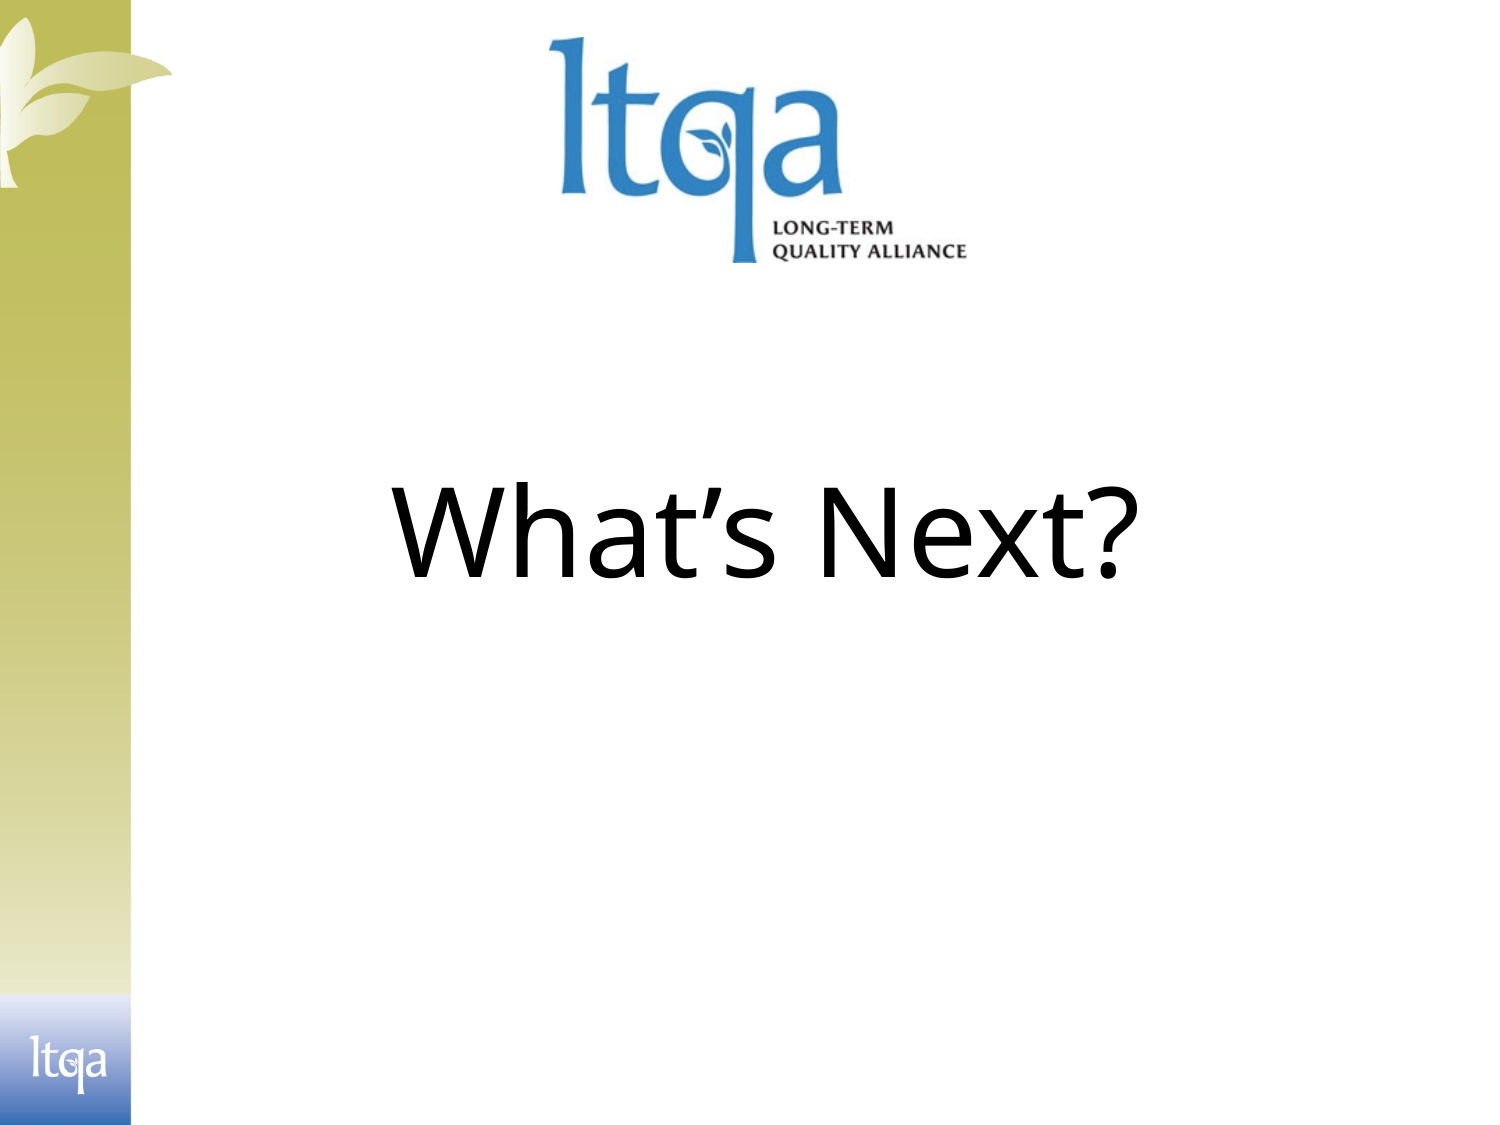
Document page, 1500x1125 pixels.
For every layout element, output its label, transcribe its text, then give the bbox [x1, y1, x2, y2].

list What’s Next? [134, 224, 1398, 976]
picture [0, 0, 173, 1125]
picture [549, 37, 967, 263]
